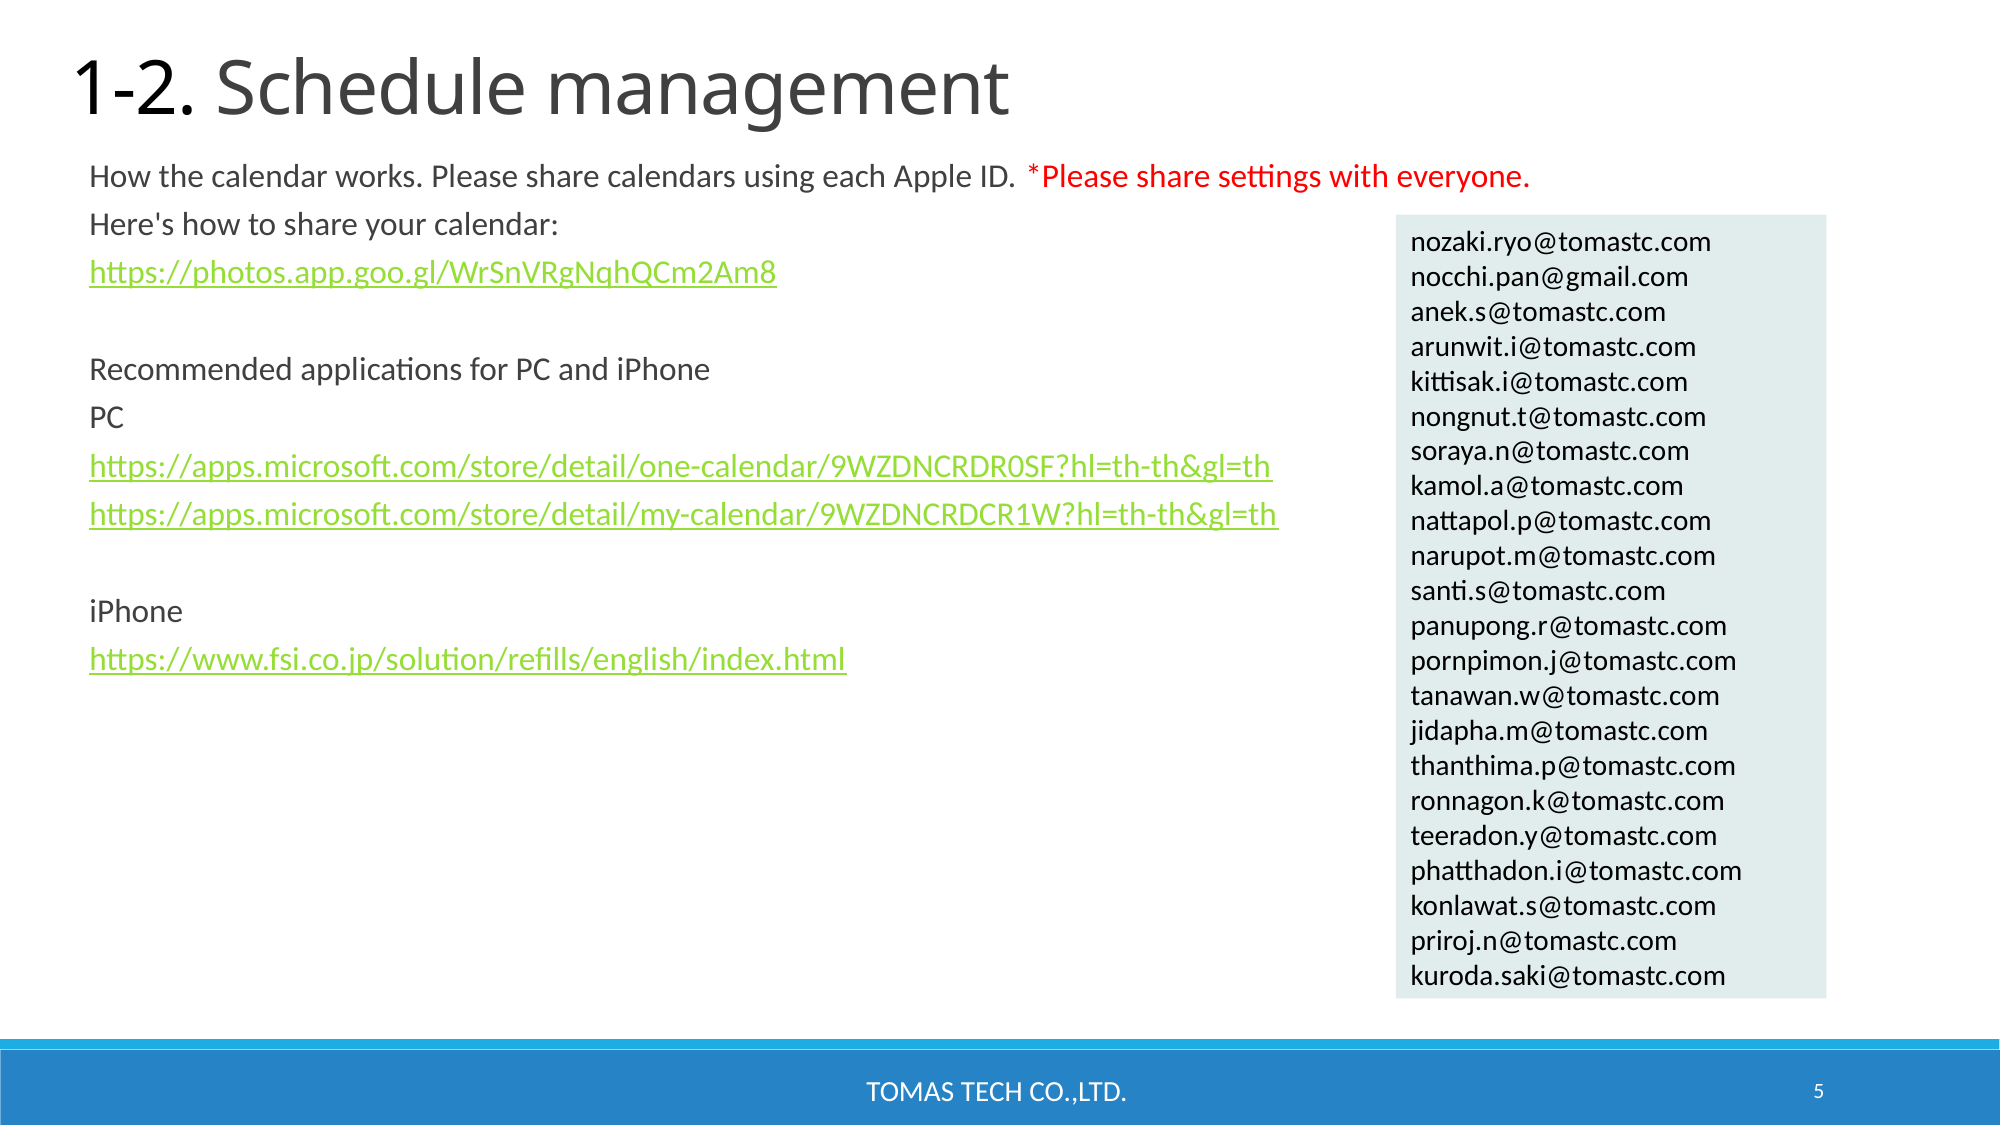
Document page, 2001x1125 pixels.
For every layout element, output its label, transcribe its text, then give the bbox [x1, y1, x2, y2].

slide_number 5 [1624, 1059, 1840, 1120]
text_box How the calendar works. Please share calendars using each Apple ID. *Please share settings with everyone. Here's how to share your calendar: https://photos.app.goo.gl/WrSnVRgNqhQCm2Am8 Recommended applications for PC and iPhone PC https://apps.microsoft.com/store/detail/one-calendar/9WZDNCRDR0SF?hl=th-th&gl=th https://apps.microsoft.com/store/detail/my-calendar/9WZDNCRDCR1W?hl=th-th&gl=th iPhone https://www.fsi.co.jp/solution/refills/english/index.html [74, 146, 1964, 958]
footer TOMAS TECH CO.,LTD. [604, 1059, 1396, 1120]
text_box 1-2. Schedule management [55, 27, 1945, 137]
text_box nozaki.ryo@tomastc.com nocchi.pan@gmail.com anek.s@tomastc.com arunwit.i@tomastc.com kittisak.i@tomastc.com nongnut.t@tomastc.com soraya.n@tomastc.com kamol.a@tomastc.com nattapol.p@tomastc.com narupot.m@tomastc.com santi.s@tomastc.com panupong.r@tomastc.com pornpimon.j@tomastc.com tanawan.w@tomastc.com jidapha.m@tomastc.com thanthima.p@tomastc.com ronnagon.k@tomastc.com teeradon.y@tomastc.com phatthadon.i@tomastc.com konlawat.s@tomastc.com priroj.n@tomastc.com kuroda.saki@tomastc.com [1395, 214, 1827, 999]
